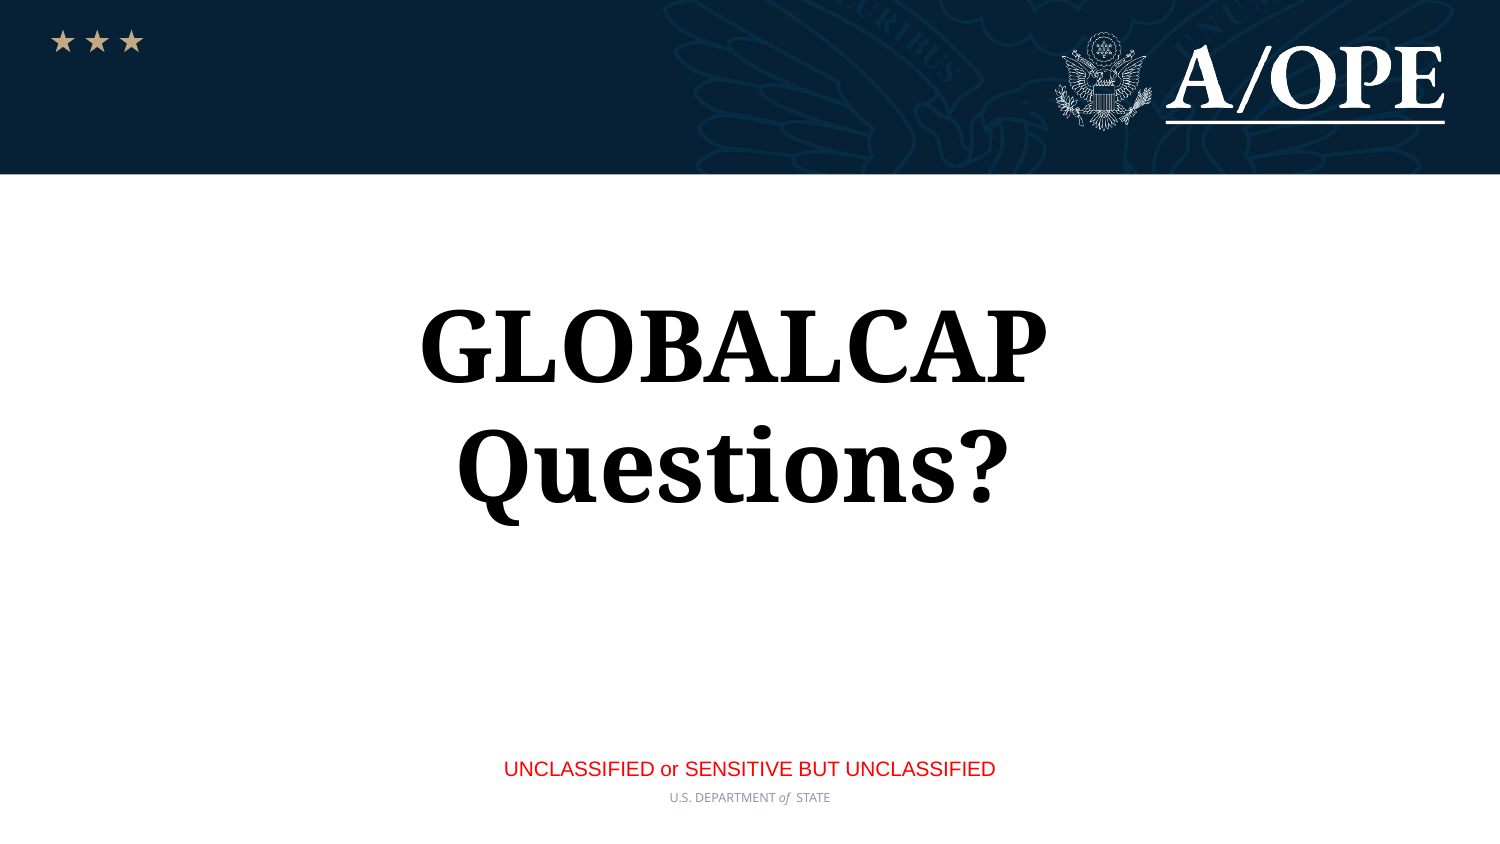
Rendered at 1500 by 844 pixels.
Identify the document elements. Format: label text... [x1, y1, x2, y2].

picture [587, 0, 1500, 174]
text_box UNCLASSIFIED or SENSITIVE BUT UNCLASSIFIED [489, 747, 1011, 788]
title GLOBALCAP Questions? [211, 67, 1256, 739]
